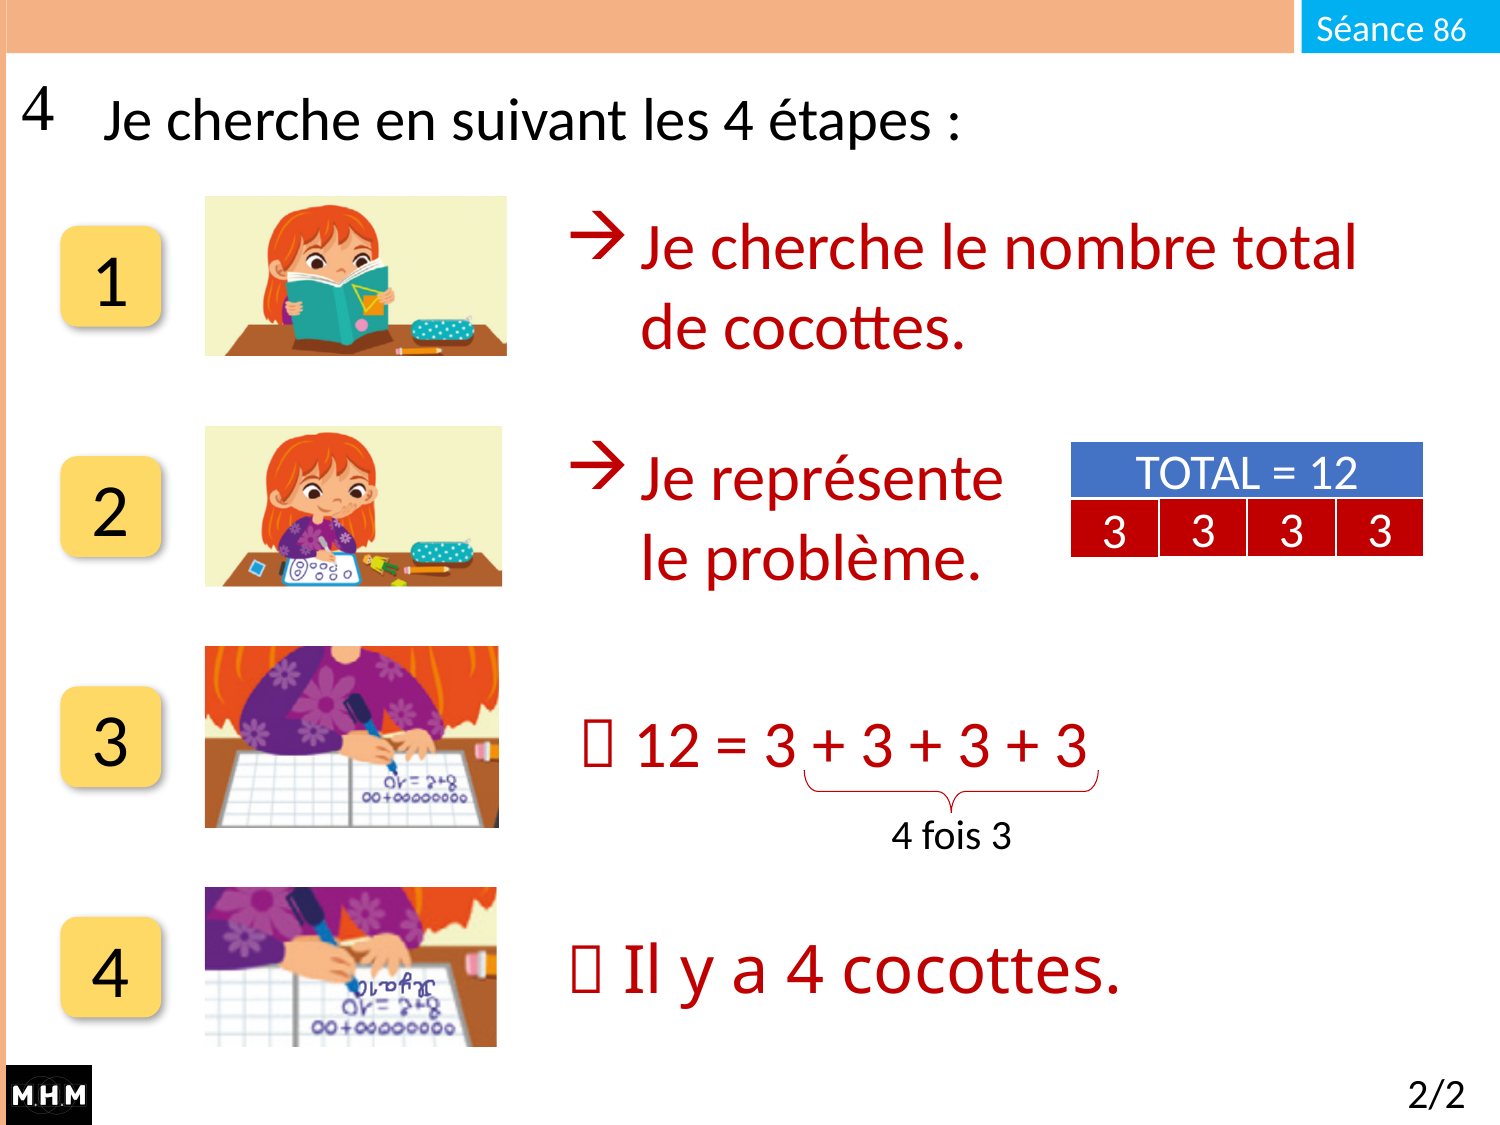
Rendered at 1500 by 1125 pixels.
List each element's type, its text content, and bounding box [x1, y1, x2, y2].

text_box 3 [1158, 497, 1246, 558]
text_box 4 fois 3 [876, 800, 1317, 866]
text_box TOTAL = 12 [1069, 440, 1425, 498]
text_box 4 [59, 915, 163, 1019]
picture [6, 1065, 92, 1125]
text_box 3 [1246, 497, 1337, 558]
text_box Je représente le problème. [551, 426, 1047, 602]
picture [204, 887, 497, 1047]
picture [204, 426, 503, 587]
list 2/2 [1373, 1064, 1500, 1125]
picture [204, 196, 515, 356]
text_box [803, 769, 1099, 800]
picture [204, 646, 499, 828]
text_box 3 [59, 685, 163, 789]
text_box  Il y a 4 cocottes. [551, 919, 1403, 1014]
text_box 1 [59, 224, 163, 328]
text_box  12 = 3 + 3 + 3 + 3 [563, 693, 1415, 788]
text_box 3 [1069, 498, 1160, 559]
text_box 2 [59, 455, 163, 558]
text_box Je cherche le nombre total de cocottes. [551, 195, 1451, 371]
text_box 3 [1337, 497, 1425, 558]
title Je cherche en suivant les 4 étapes : [88, 35, 1382, 161]
